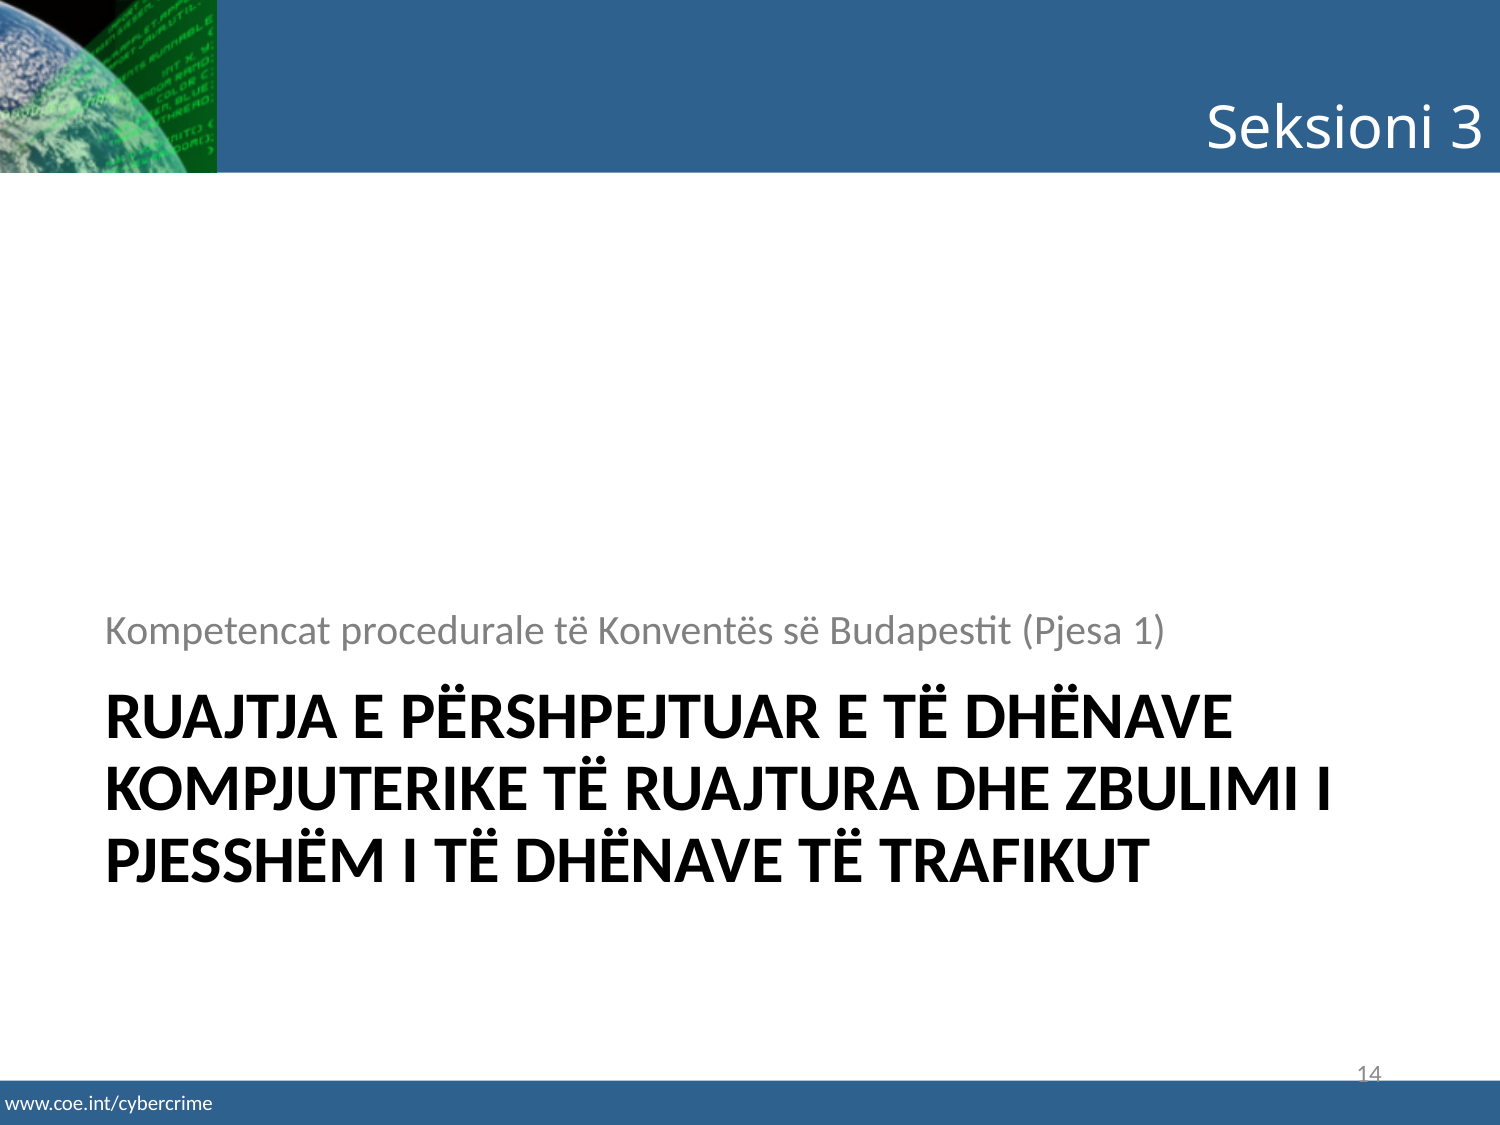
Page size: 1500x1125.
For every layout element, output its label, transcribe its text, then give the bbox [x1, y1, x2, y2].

list Seksioni 3 [461, 0, 1500, 170]
slide_number 14 [1059, 1042, 1397, 1103]
list Kompetencat procedurale të Konventës së Budapestit (Pjesa 1) [90, 601, 1385, 674]
title RUAJTJA E PËRSHPEJTUAR E TË DHËNAVE KOMPJUTERIKE TË RUAJTURA dhe Zbulimi i pjesshëm i të dhënave të trafikut [90, 674, 1385, 920]
picture [0, 0, 217, 173]
